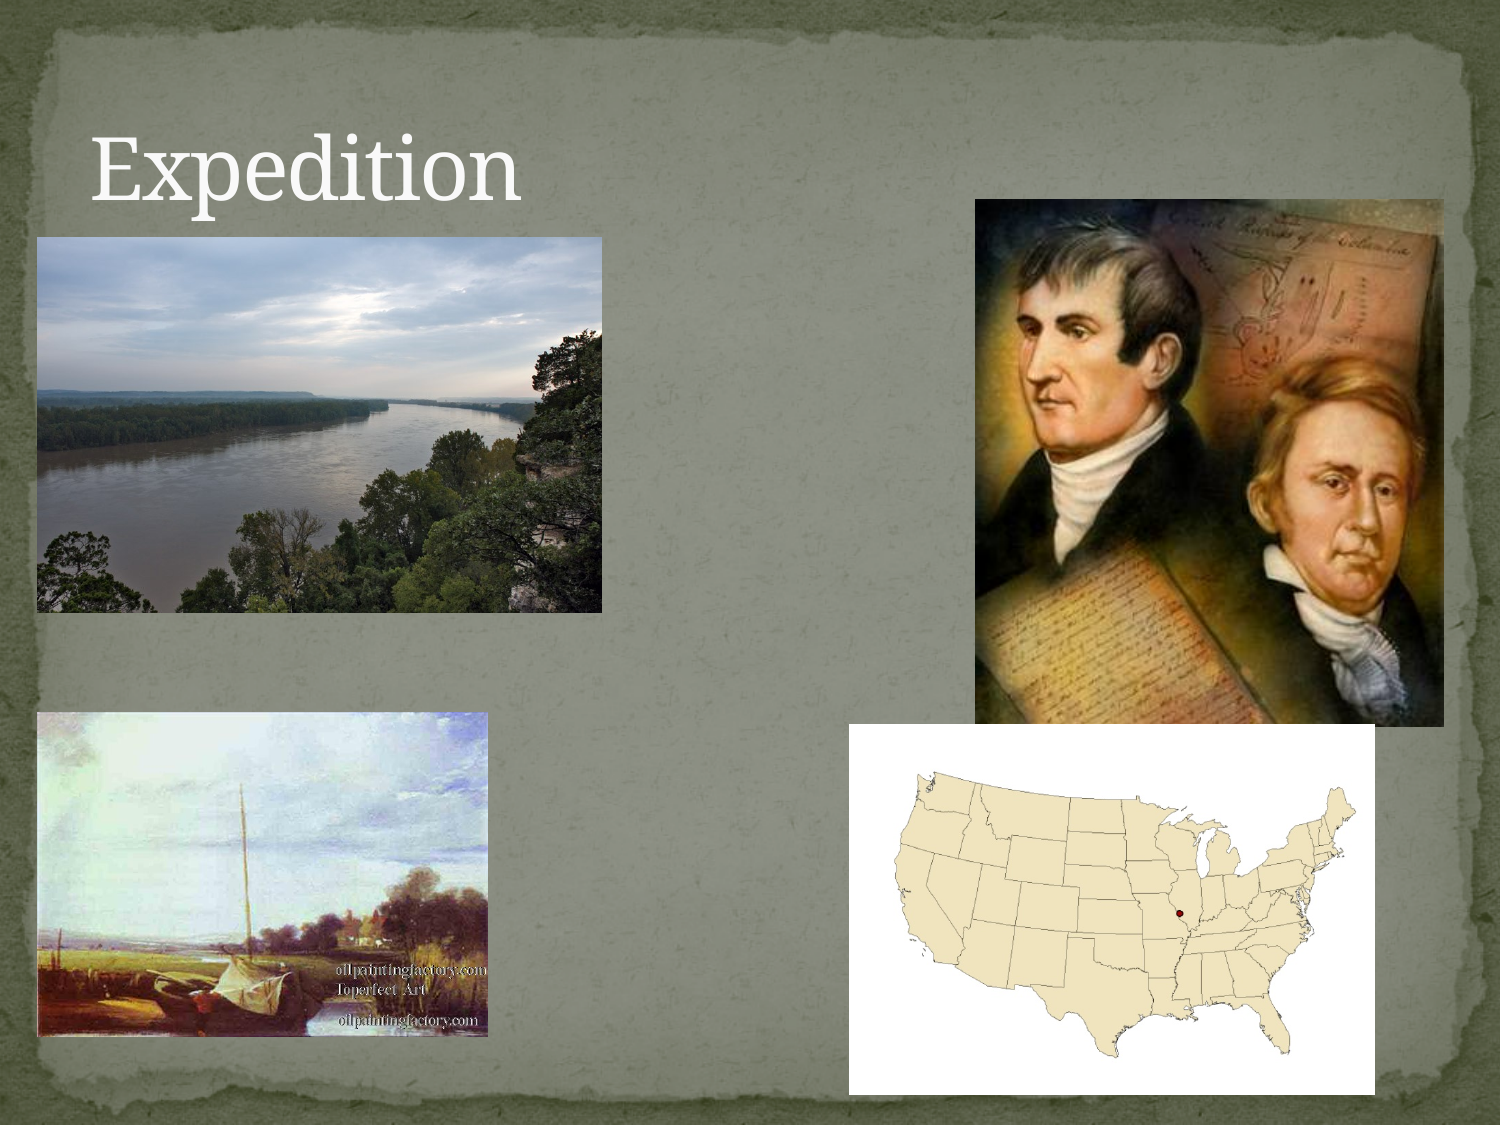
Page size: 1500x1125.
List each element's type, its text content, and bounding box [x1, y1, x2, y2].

picture [37, 237, 602, 613]
picture [37, 712, 488, 1037]
picture [849, 199, 1444, 1095]
title Expedition [74, 24, 1425, 225]
